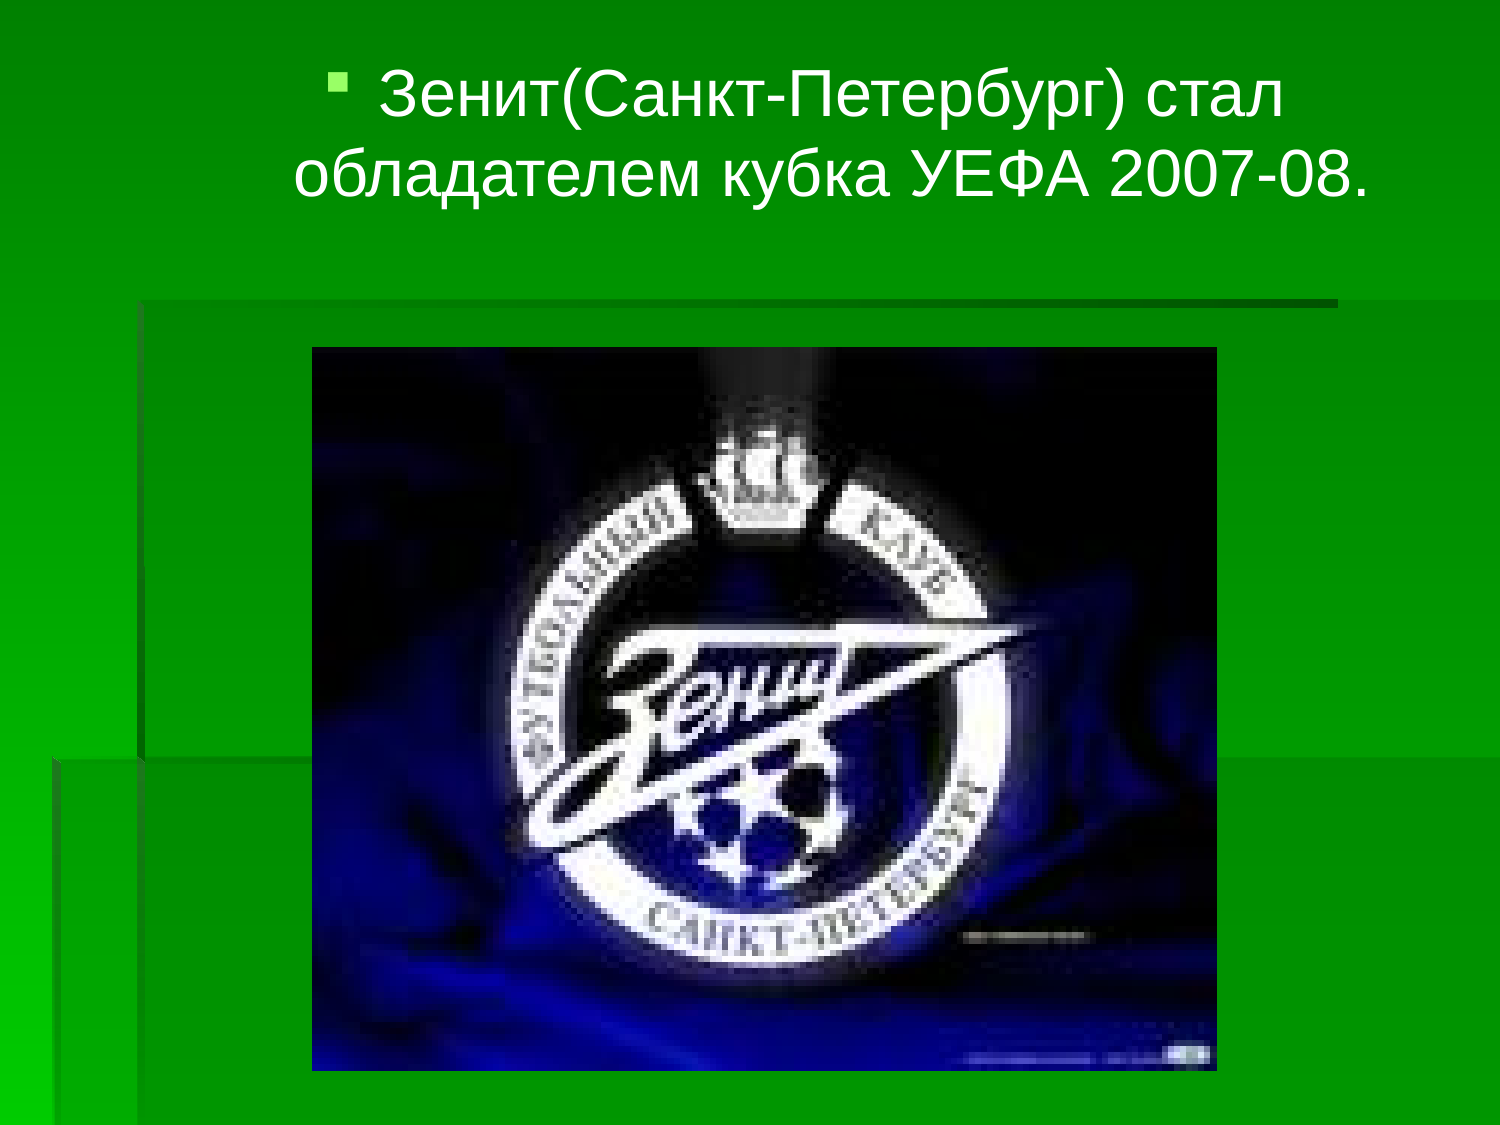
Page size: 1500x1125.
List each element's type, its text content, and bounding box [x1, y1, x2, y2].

picture [312, 347, 1217, 1071]
list Зенит(Санкт-Петербург) стал обладателем кубка УЕФА 2007-08. [147, 42, 1462, 731]
